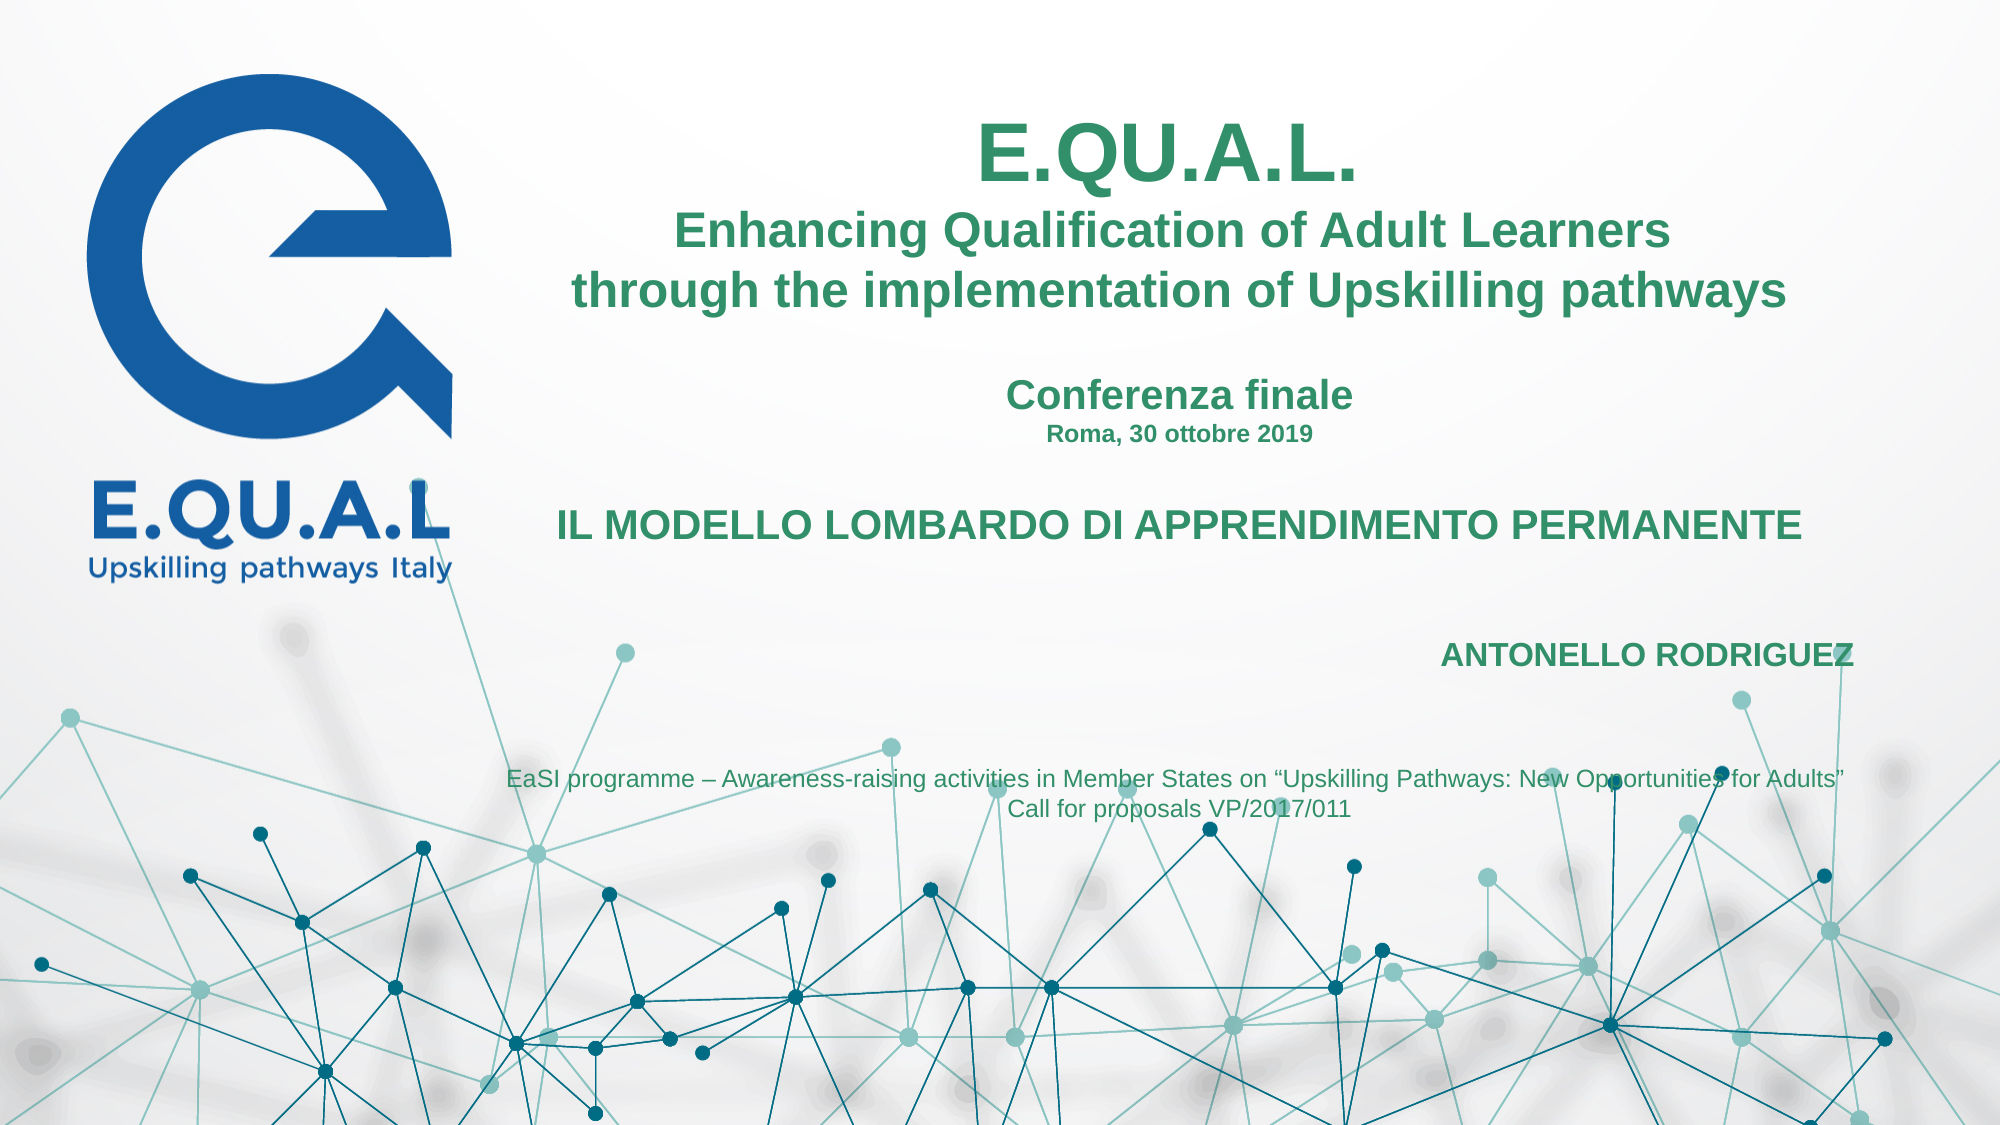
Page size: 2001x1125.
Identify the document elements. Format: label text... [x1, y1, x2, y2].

picture [0, 0, 2000, 1125]
text_box E.QU.A.L. Enhancing Qualification of Adult Learners through the implementation of Upskilling pathways Conferenza finale Roma, 30 ottobre 2019 IL MODELLO LOMBARDO DI APPRENDIMENTO PERMANENTE ANTONELLO RODRIGUEZ EaSI programme – Awareness-raising activities in Member States on “Upskilling Pathways: New Opportunities for Adults” Call for proposals VP/2017/011 [490, 90, 1870, 830]
